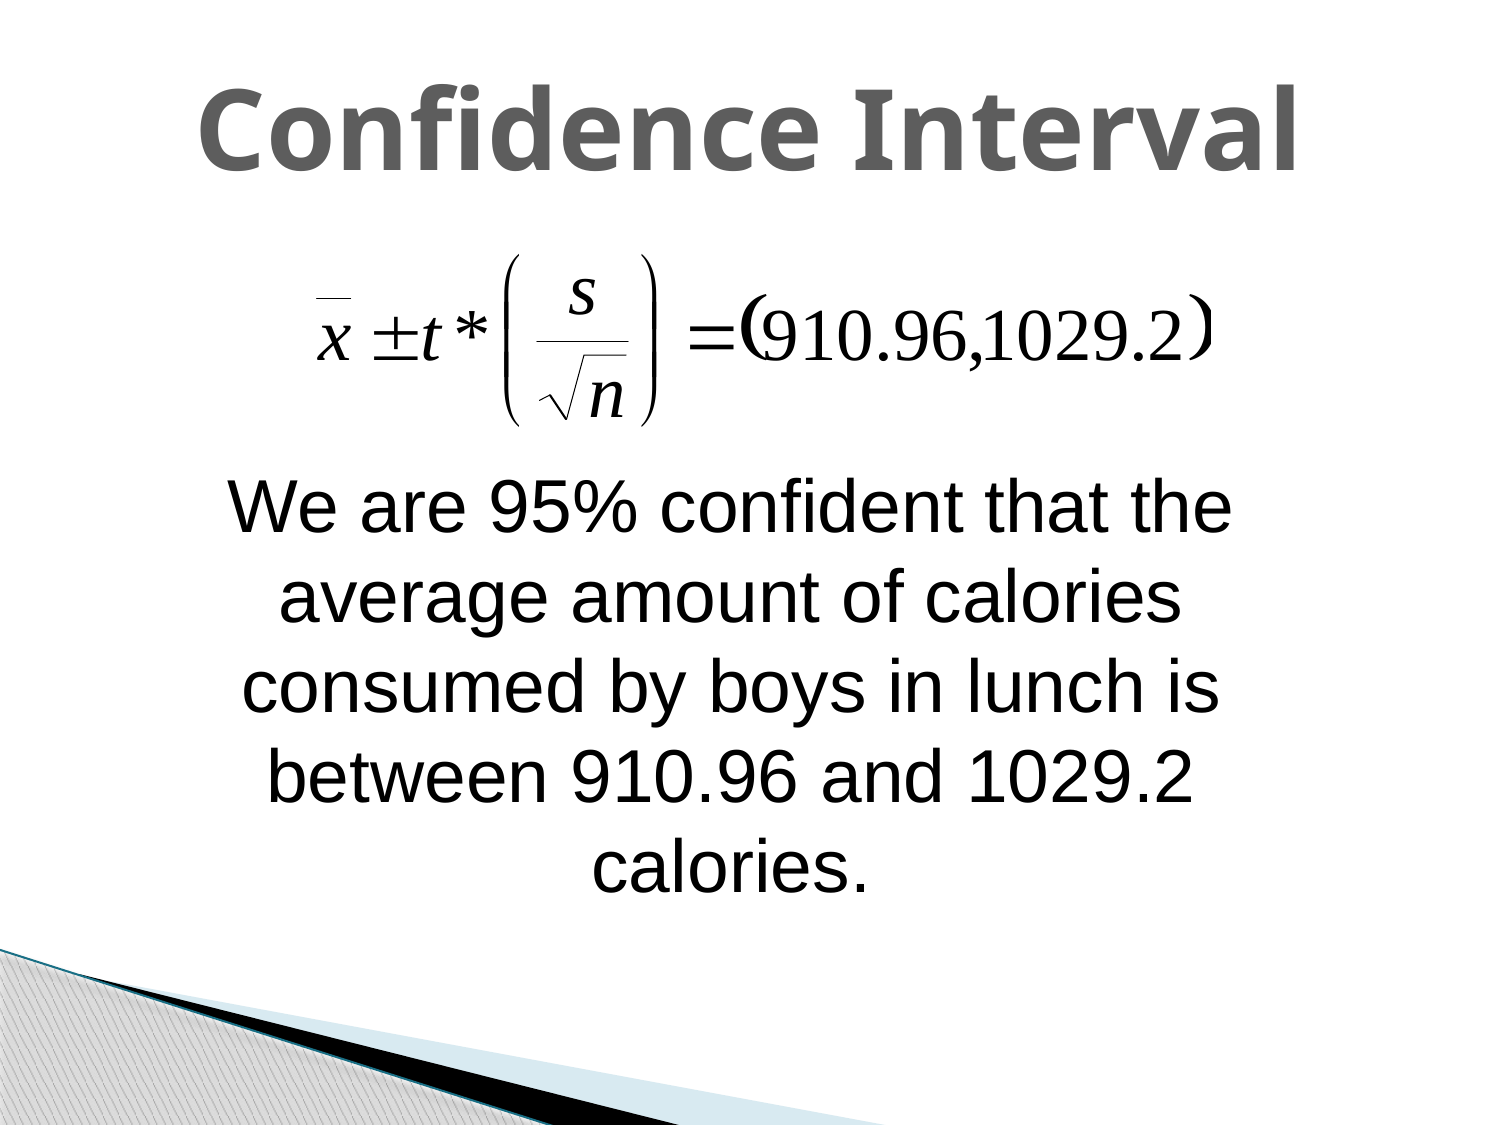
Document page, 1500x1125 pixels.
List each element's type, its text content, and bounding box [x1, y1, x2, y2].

text_box We are 95% confident that the average amount of calories consumed by boys in lunch is between 910.96 and 1029.2 calories. [174, 449, 1288, 915]
text_box Confidence Interval [179, 49, 1319, 200]
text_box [312, 249, 1212, 433]
